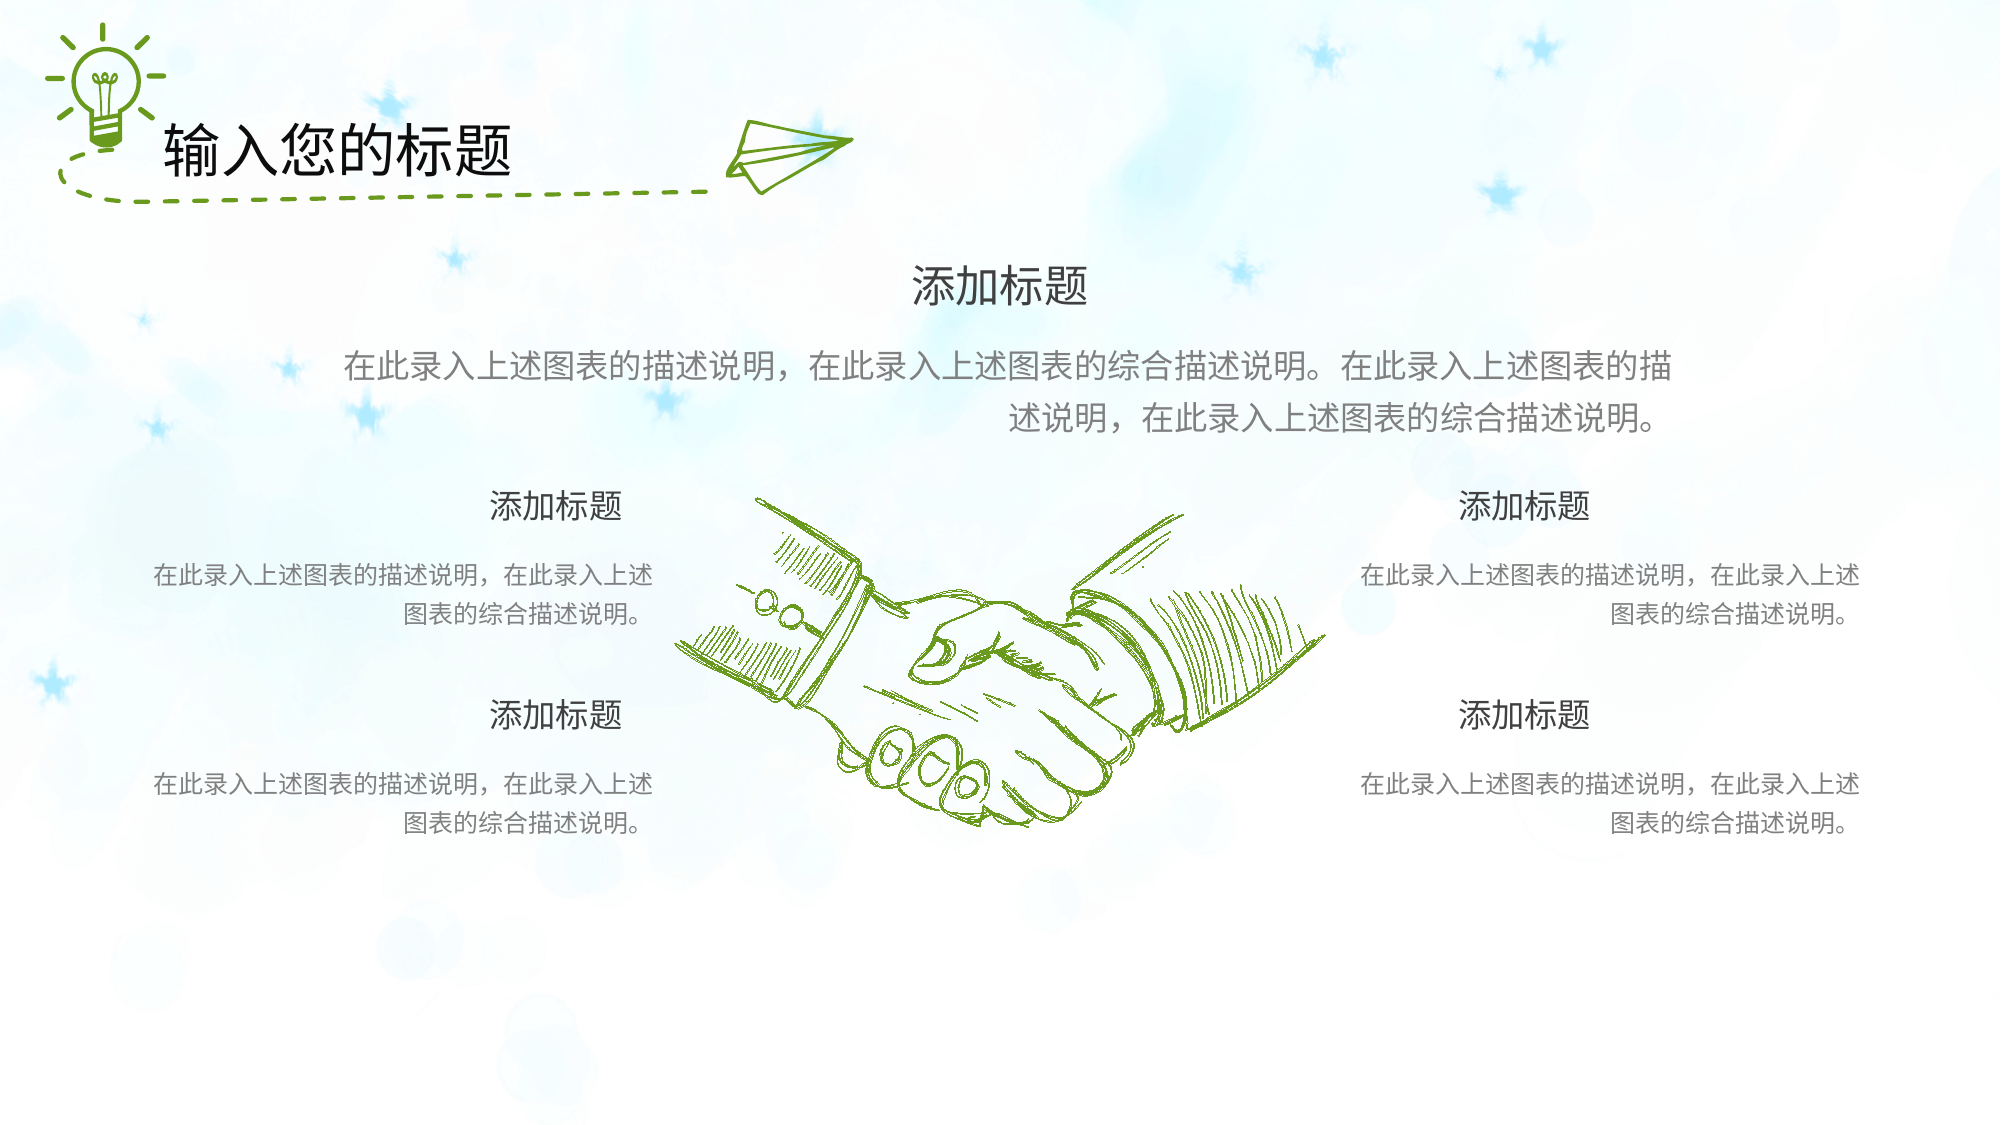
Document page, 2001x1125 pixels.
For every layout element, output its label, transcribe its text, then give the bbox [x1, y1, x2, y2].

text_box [124, 686, 669, 843]
text_box 添加标题 [754, 250, 1246, 319]
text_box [124, 477, 669, 634]
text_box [1331, 686, 1876, 843]
text_box [674, 497, 1326, 828]
picture [0, 0, 2000, 1125]
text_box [1331, 477, 1876, 634]
text_box 在此录入上述图表的描述说明，在此录入上述图表的综合描述说明。在此录入上述图表的描述说明，在此录入上述图表的综合描述说明。 [311, 325, 1689, 497]
